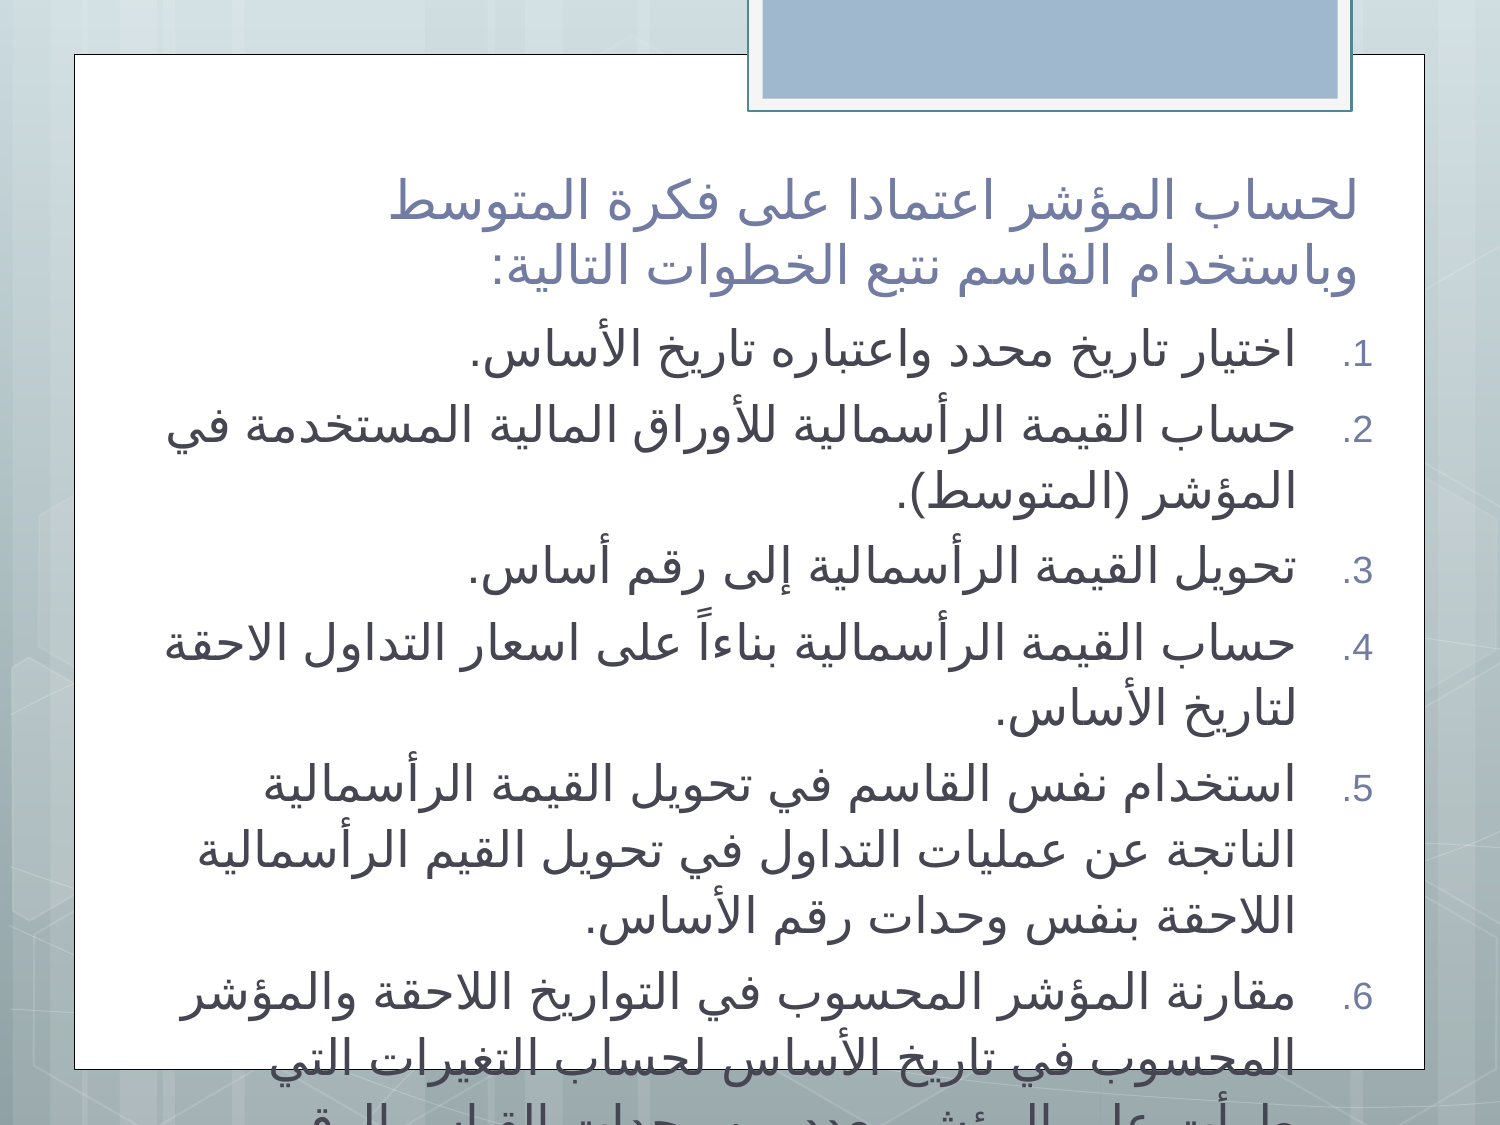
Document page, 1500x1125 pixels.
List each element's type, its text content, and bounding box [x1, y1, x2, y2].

list اختيار تاريخ محدد واعتباره تاريخ الأساس. حساب القيمة الرأسمالية للأوراق المالية المستخدمة في المؤشر (المتوسط). تحويل القيمة الرأسمالية إلى رقم أساس. حساب القيمة الرأسمالية بناءاً على اسعار التداول الاحقة لتاريخ الأساس. استخدام نفس القاسم في تحويل القيمة الرأسمالية الناتجة عن عمليات التداول في تحويل القيم الرأسمالية اللاحقة بنفس وحدات رقم الأساس. مقارنة المؤشر المحسوب في التواريخ اللاحقة والمؤشر المحسوب في تاريخ الأساس لحساب التغيرات التي طرأت على المؤشر بعدد من وحدات القياس الرقمي يطلق عليها (نقاط) لعدم الإعتداد بالعملة الي يتم التداول بها. [112, 302, 1400, 1012]
title لحساب المؤشر اعتمادا على فكرة المتوسط وباستخدام القاسم نتبع الخطوات التالية: [159, 149, 1376, 302]
